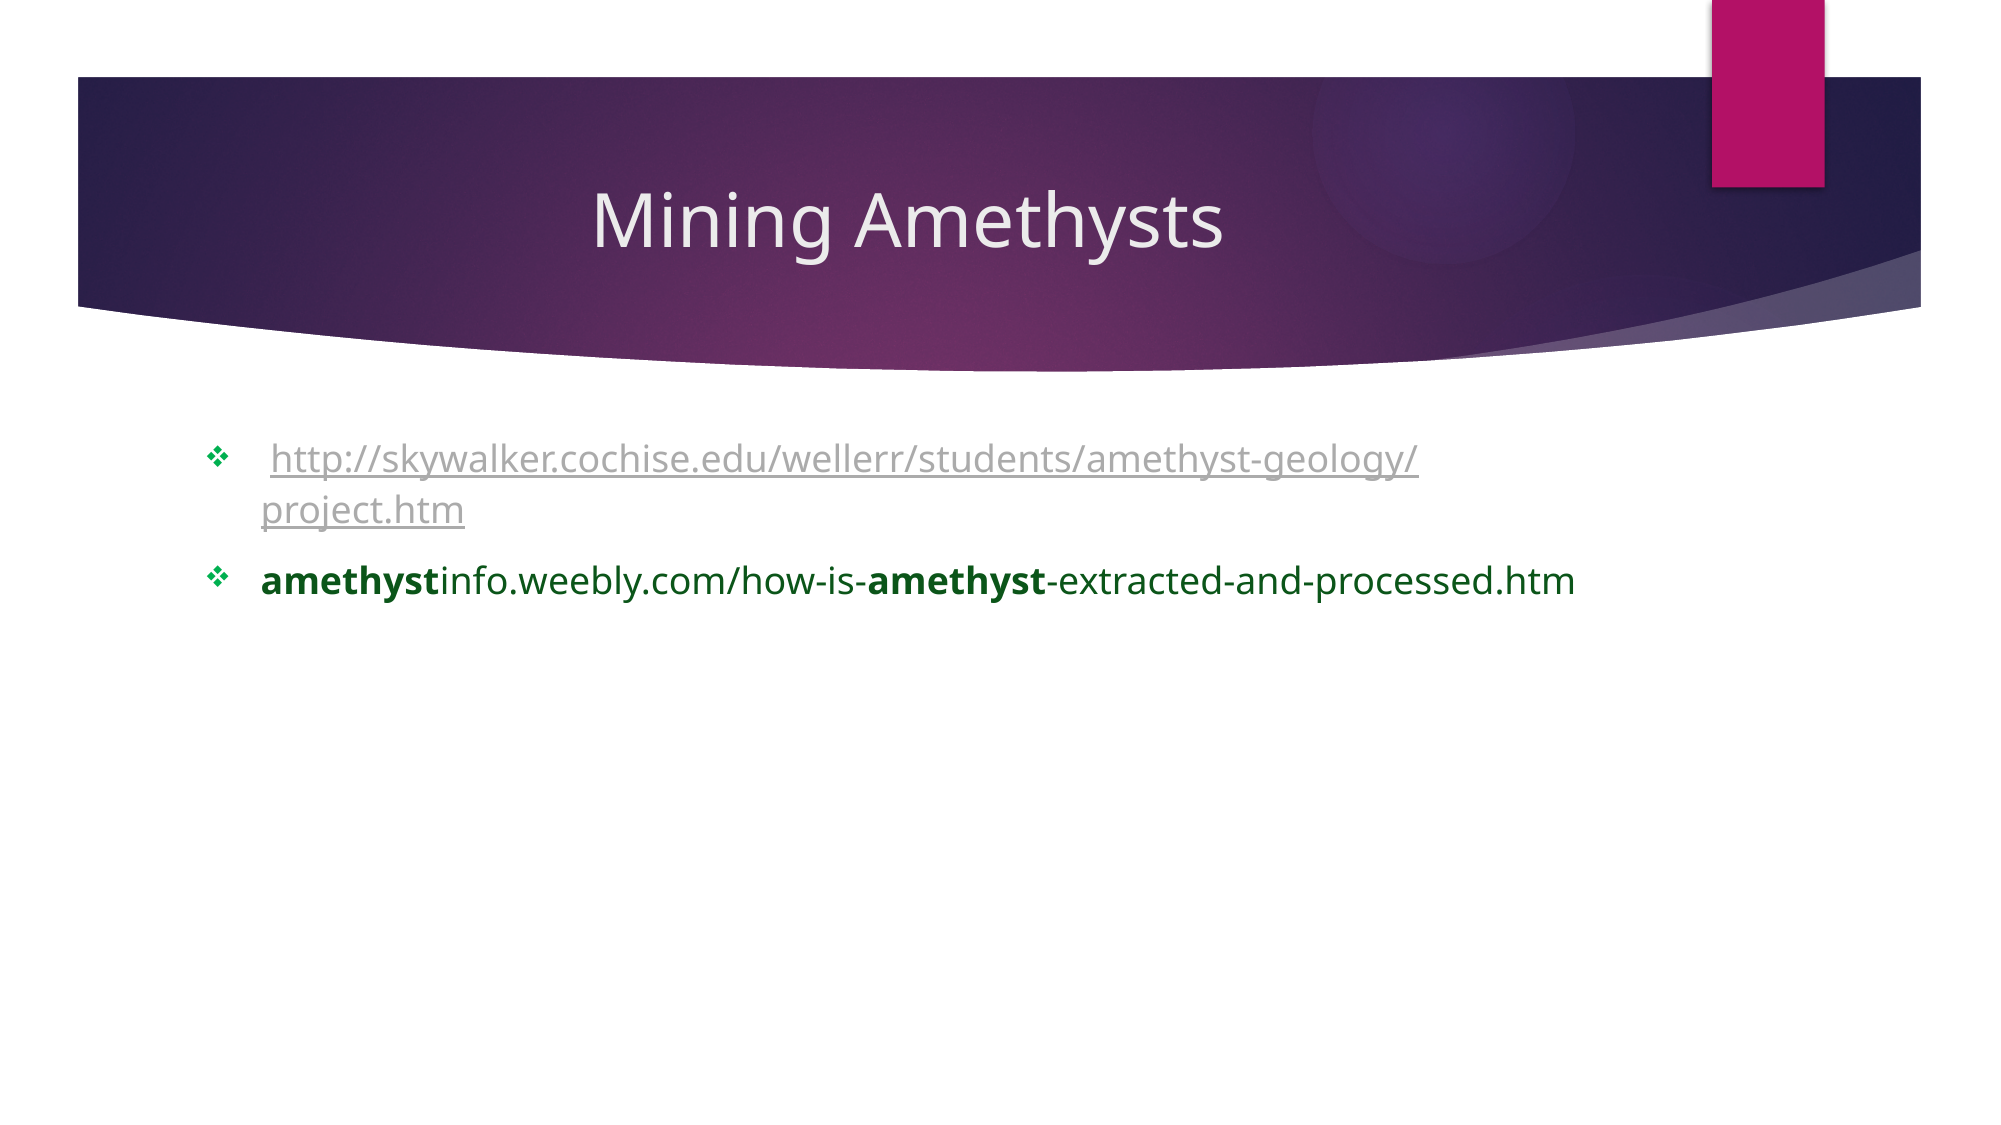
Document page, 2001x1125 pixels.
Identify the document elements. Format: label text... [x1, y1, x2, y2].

list http://skywalker.cochise.edu/wellerr/students/amethyst-geology/project.htm amethystinfo.weebly.com/how-is-amethyst-extracted-and-processed.htm [189, 427, 1638, 988]
title Mining Amethysts [189, 159, 1627, 276]
